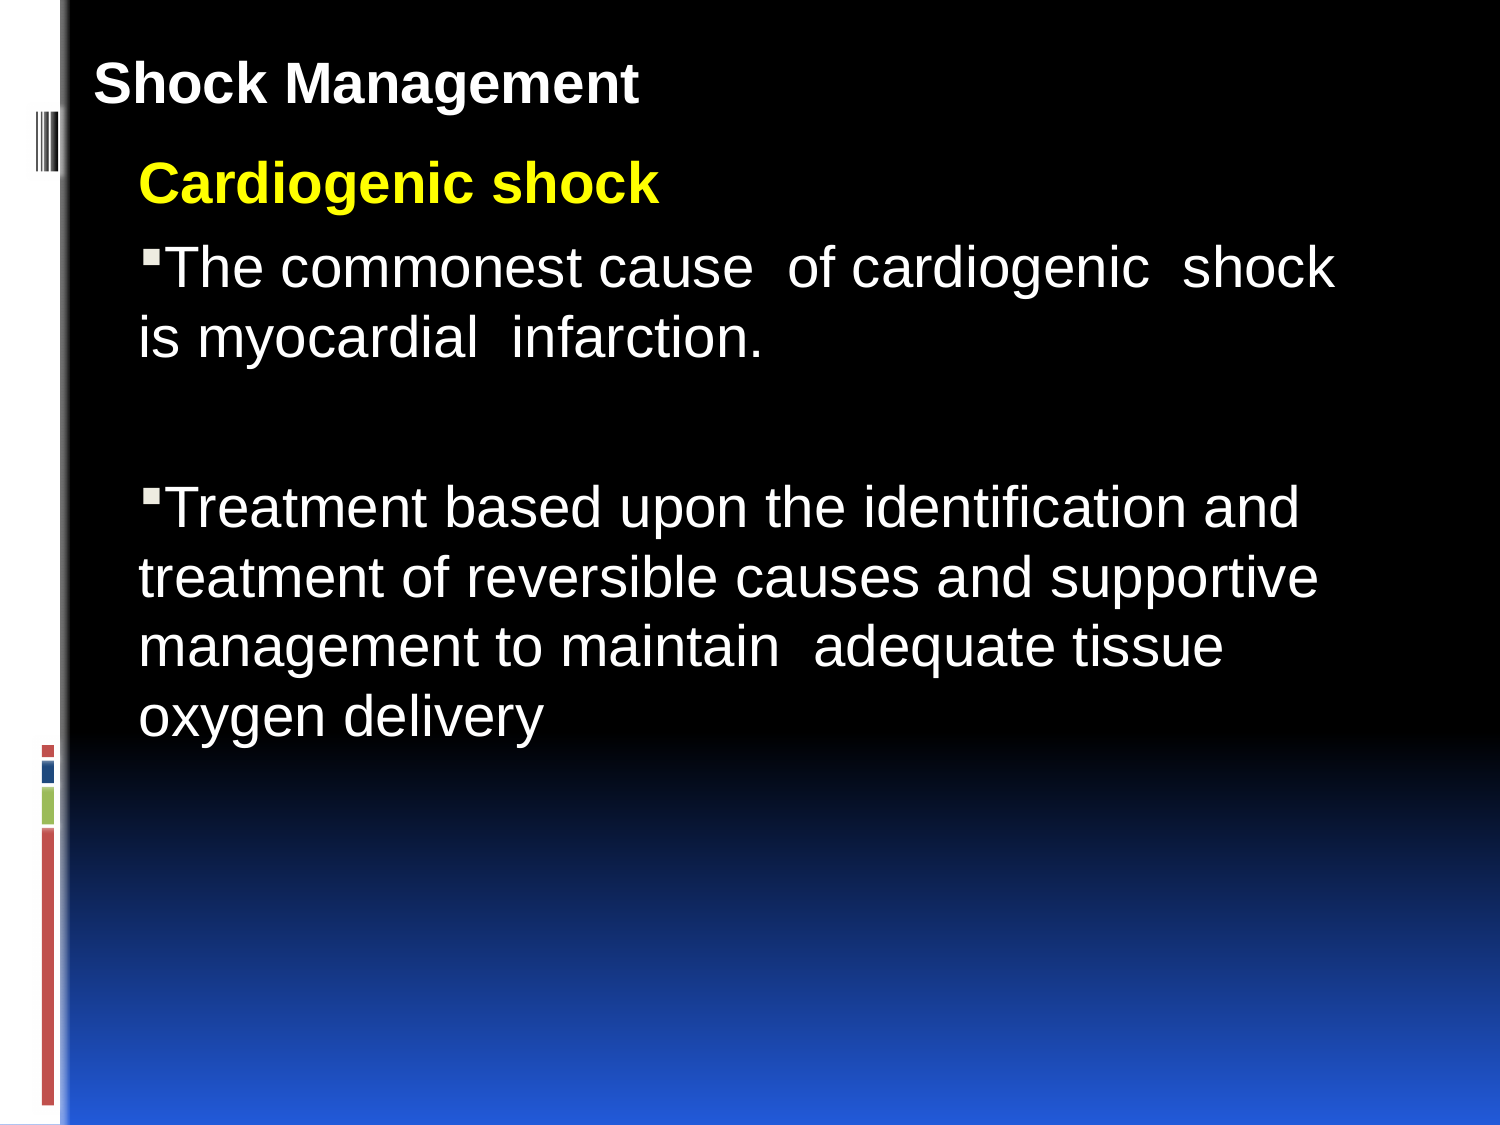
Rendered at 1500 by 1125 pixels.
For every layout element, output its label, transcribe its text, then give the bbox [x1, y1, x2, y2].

list Cardiogenic shock The commonest cause of cardiogenic shock is myocardial infarction. Treatment based upon the identification and treatment of reversible causes and supportive management to maintain adequate tissue oxygen delivery [112, 137, 1388, 888]
text_box Shock Management [78, 37, 656, 123]
